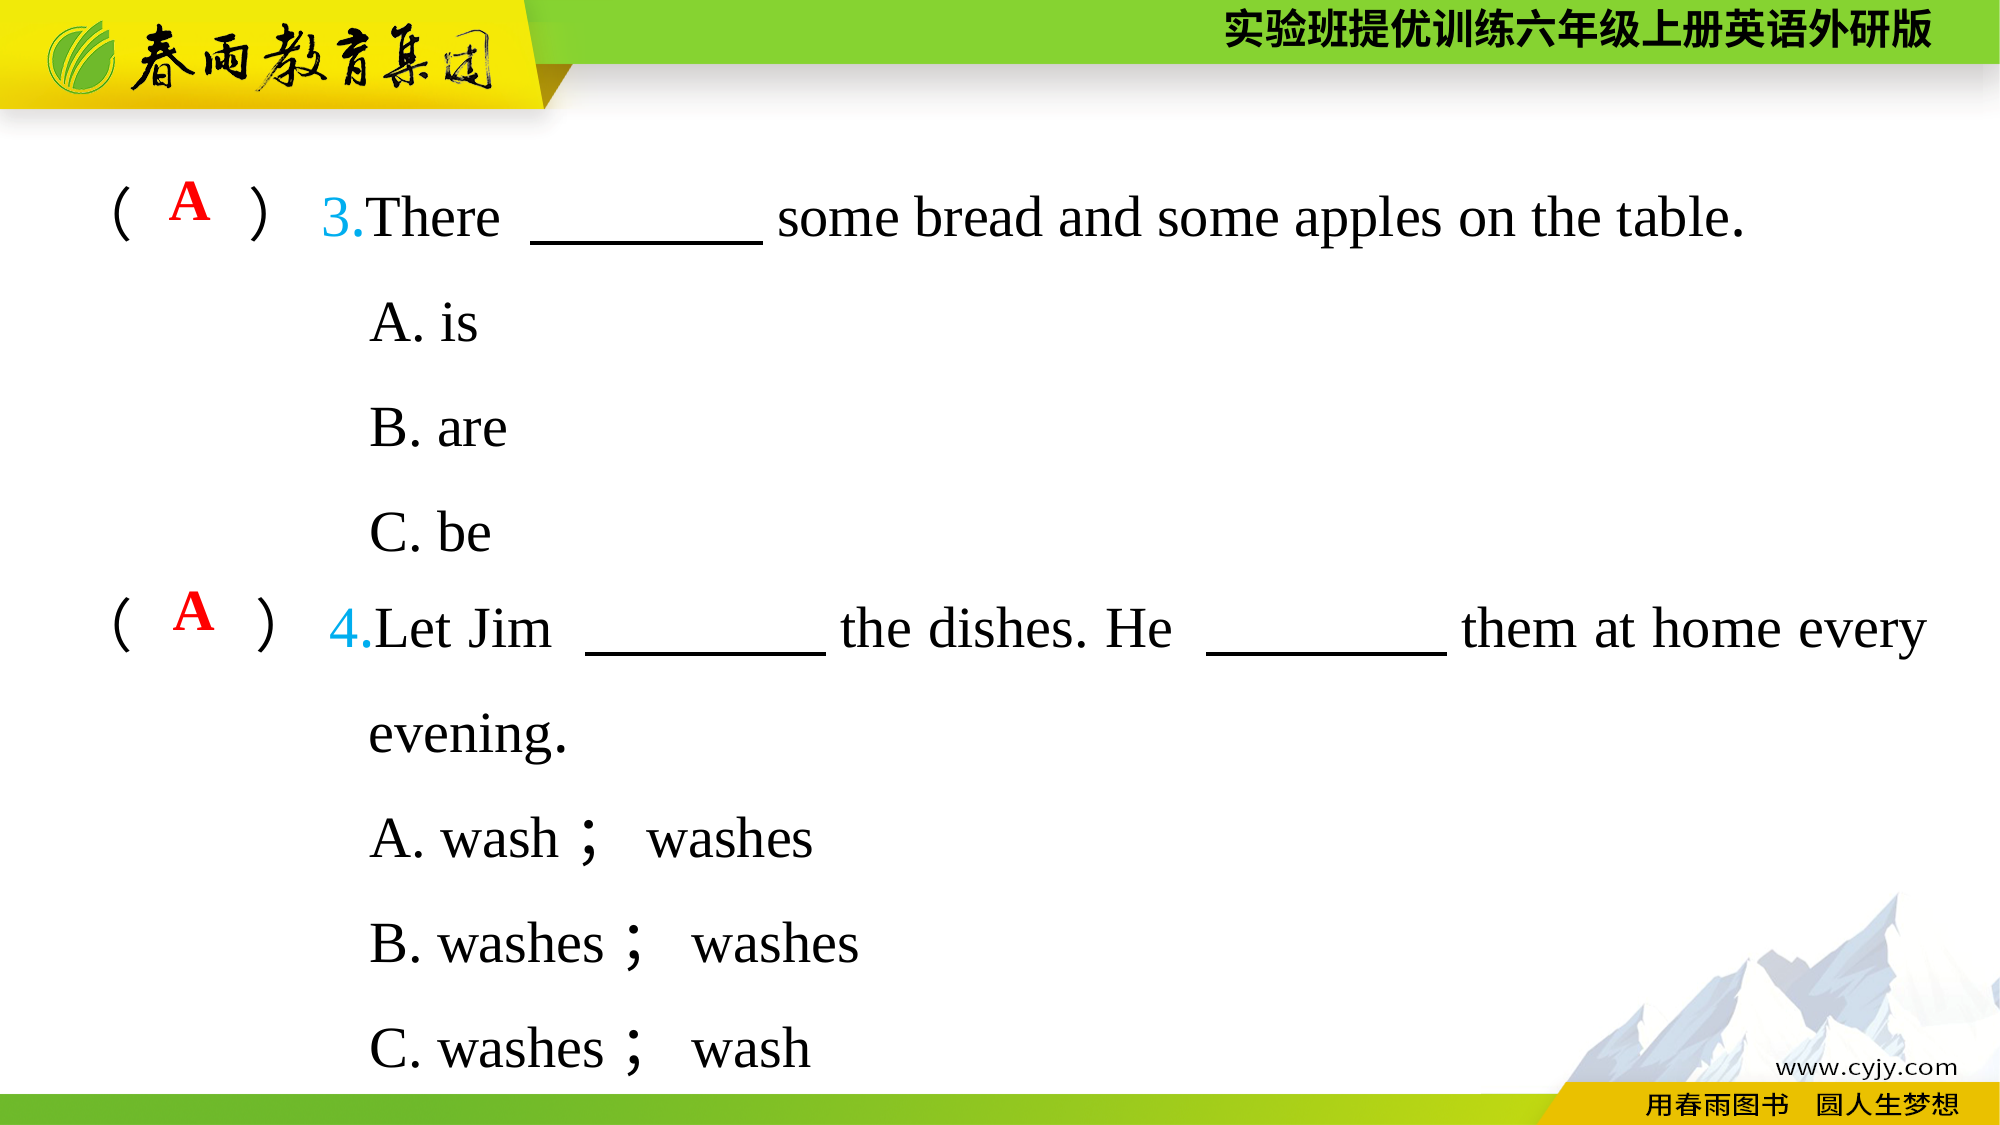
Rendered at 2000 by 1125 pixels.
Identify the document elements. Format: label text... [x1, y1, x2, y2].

text_box A [153, 155, 233, 240]
list （ ）3.There some bread and some apples on the table. A. is B. are C. be [59, 135, 1944, 547]
text_box A [157, 565, 221, 650]
text_box （ ）4.Let Jim the dishes. He them at home every evening. A. wash；washes B. washes；washes C. washes；wash [59, 547, 1944, 1087]
picture [0, 0, 2000, 1125]
